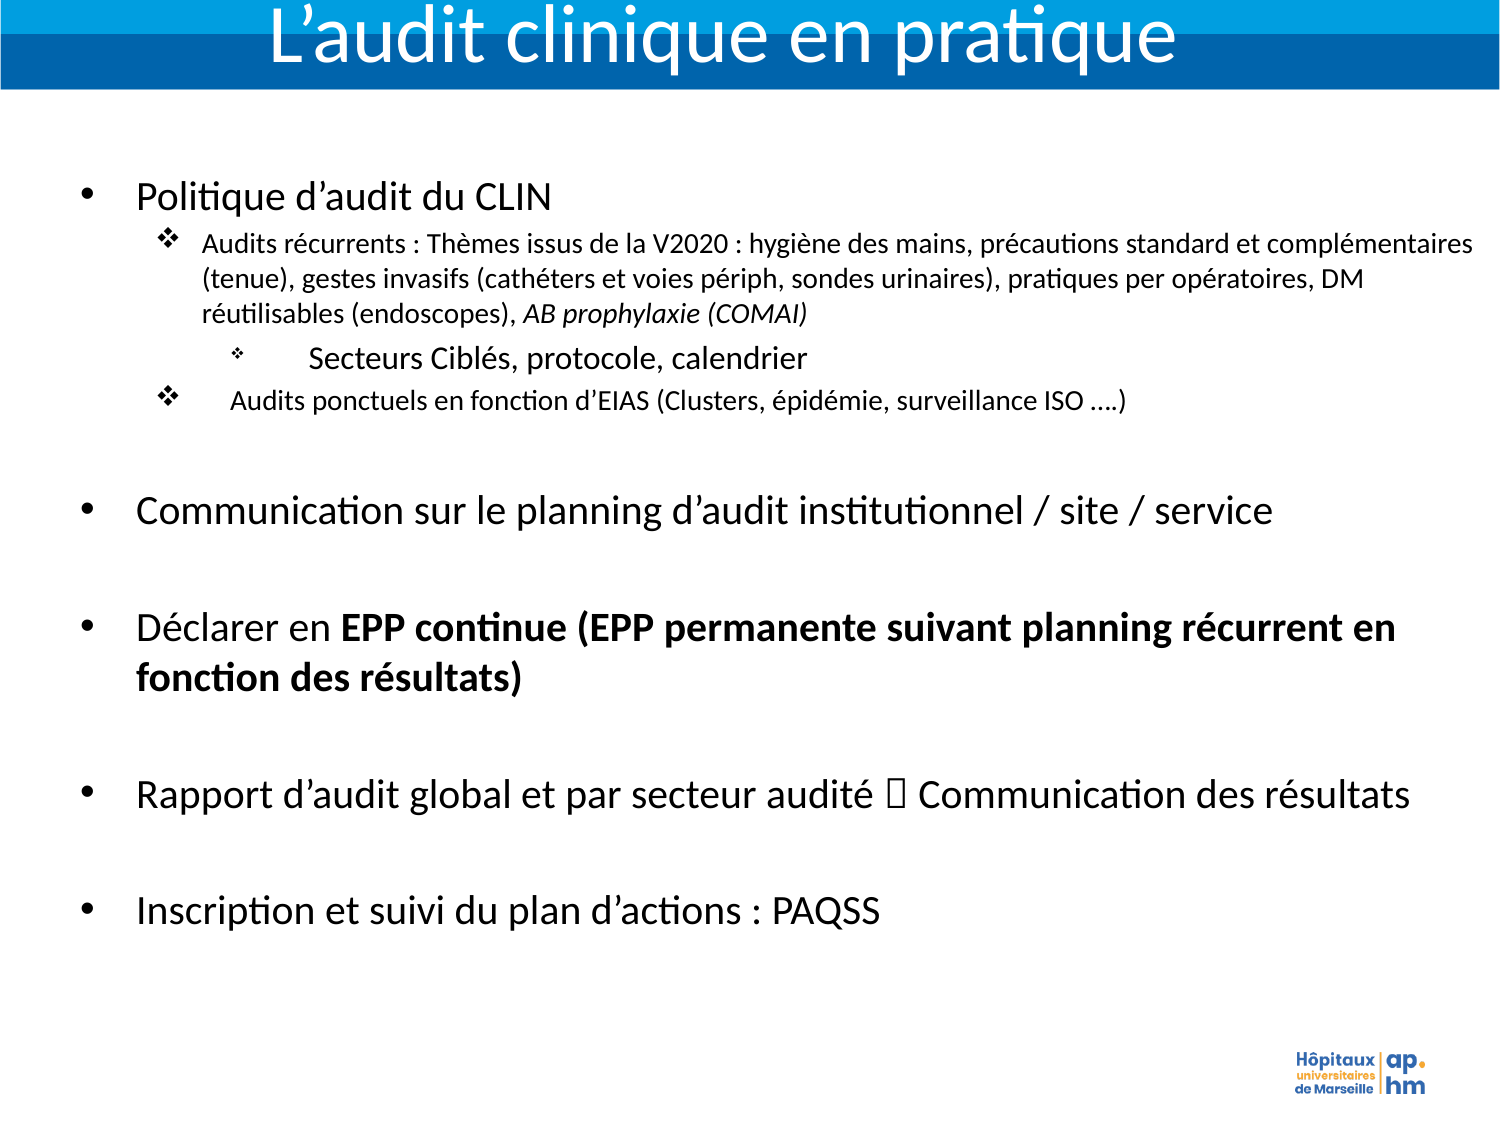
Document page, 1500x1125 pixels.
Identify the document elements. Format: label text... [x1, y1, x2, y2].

subtitle Politique d’audit du CLIN Audits récurrents : Thèmes issus de la V2020 : hygiène des mains, précautions standard et complémentaires (tenue), gestes invasifs (cathéters et voies périph, sondes urinaires), pratiques per opératoires, DM réutilisables (endoscopes), AB prophylaxie (COMAI) Secteurs Ciblés, protocole, calendrier Audits ponctuels en fonction d’EIAS (Clusters, épidémie, surveillance ISO ….) Communication sur le planning d’audit institutionnel / site / service Déclarer en EPP continue (EPP permanente suivant planning récurrent en fonction des résultats) Rapport d’audit global et par secteur audité  Communication des résultats Inscription et suivi du plan d’actions : PAQSS [64, 160, 1500, 1081]
picture [0, 35, 1500, 101]
text_box L’audit clinique en pratique [253, 0, 1306, 87]
picture [1295, 1081, 1425, 1094]
